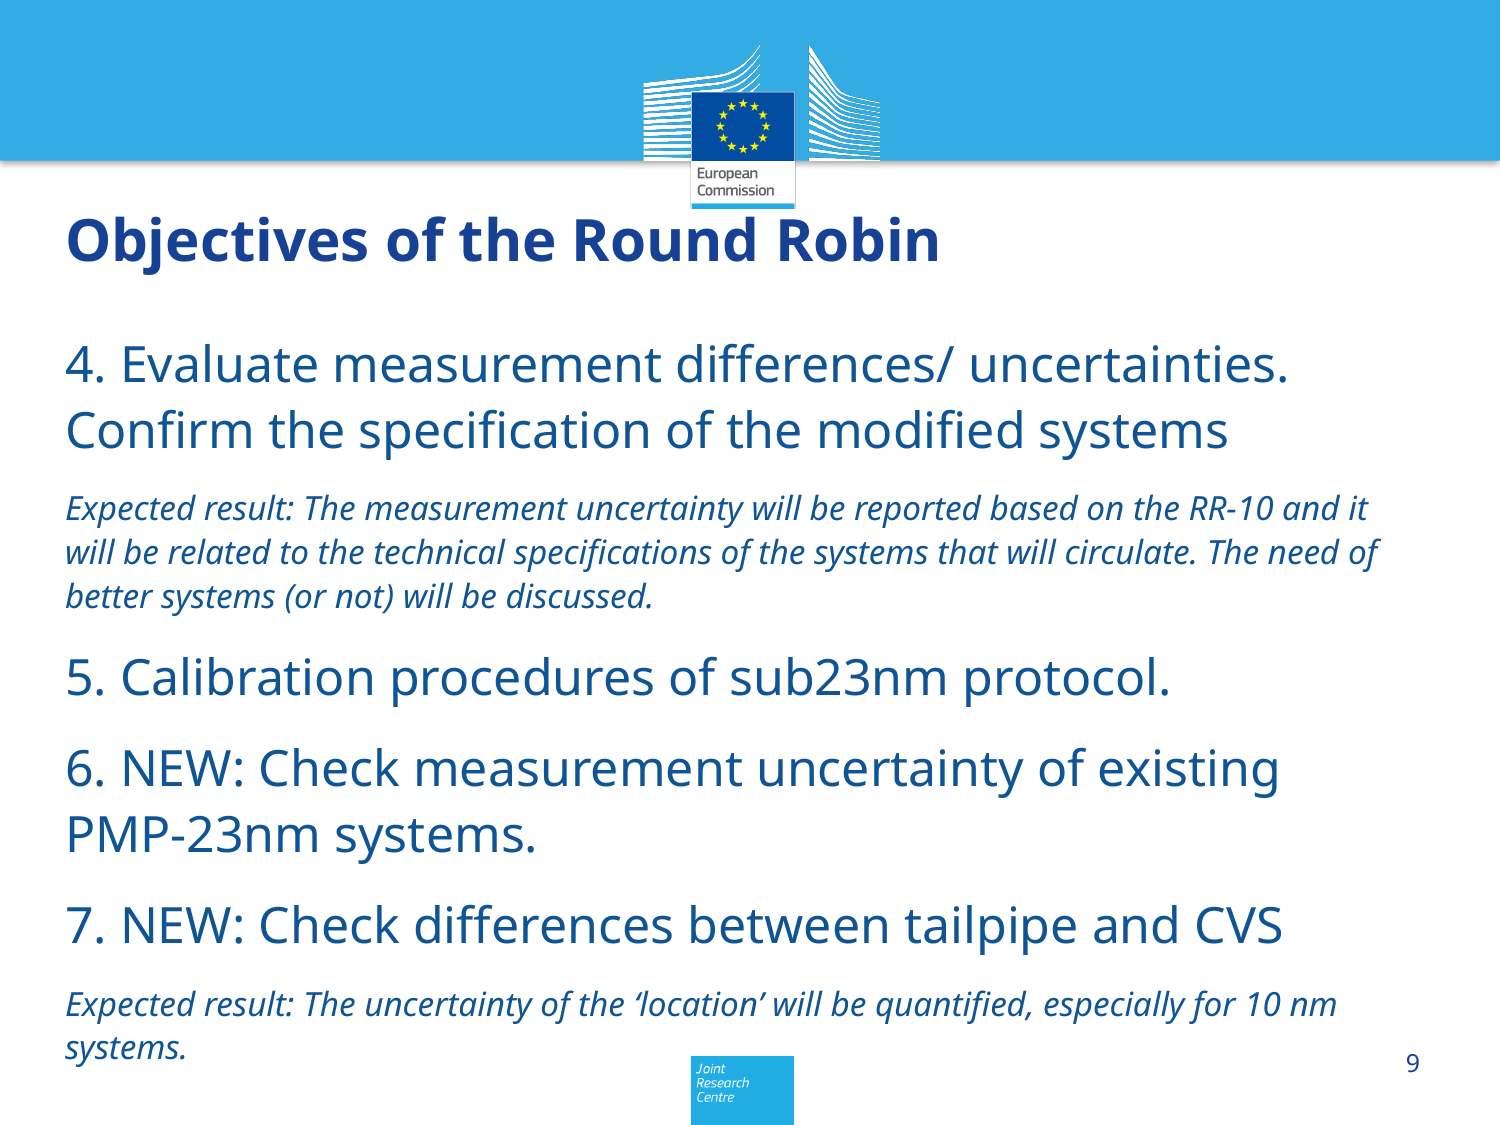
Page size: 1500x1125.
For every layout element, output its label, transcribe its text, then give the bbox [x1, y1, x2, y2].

list 4. Evaluate measurement differences/ uncertainties. Confirm the specification of the modified systems Expected result: The measurement uncertainty will be reported based on the RR-10 and it will be related to the technical specifications of the systems that will circulate. The need of better systems (or not) will be discussed. 5. Calibration procedures of sub23nm protocol. 6. NEW: Check measurement uncertainty of existing PMP-23nm systems. 7. NEW: Check differences between tailpipe and CVS Expected result: The uncertainty of the ‘location’ will be quantified, especially for 10 nm systems. [64, 326, 1412, 1083]
title Objectives of the Round Robin [64, 196, 1412, 303]
